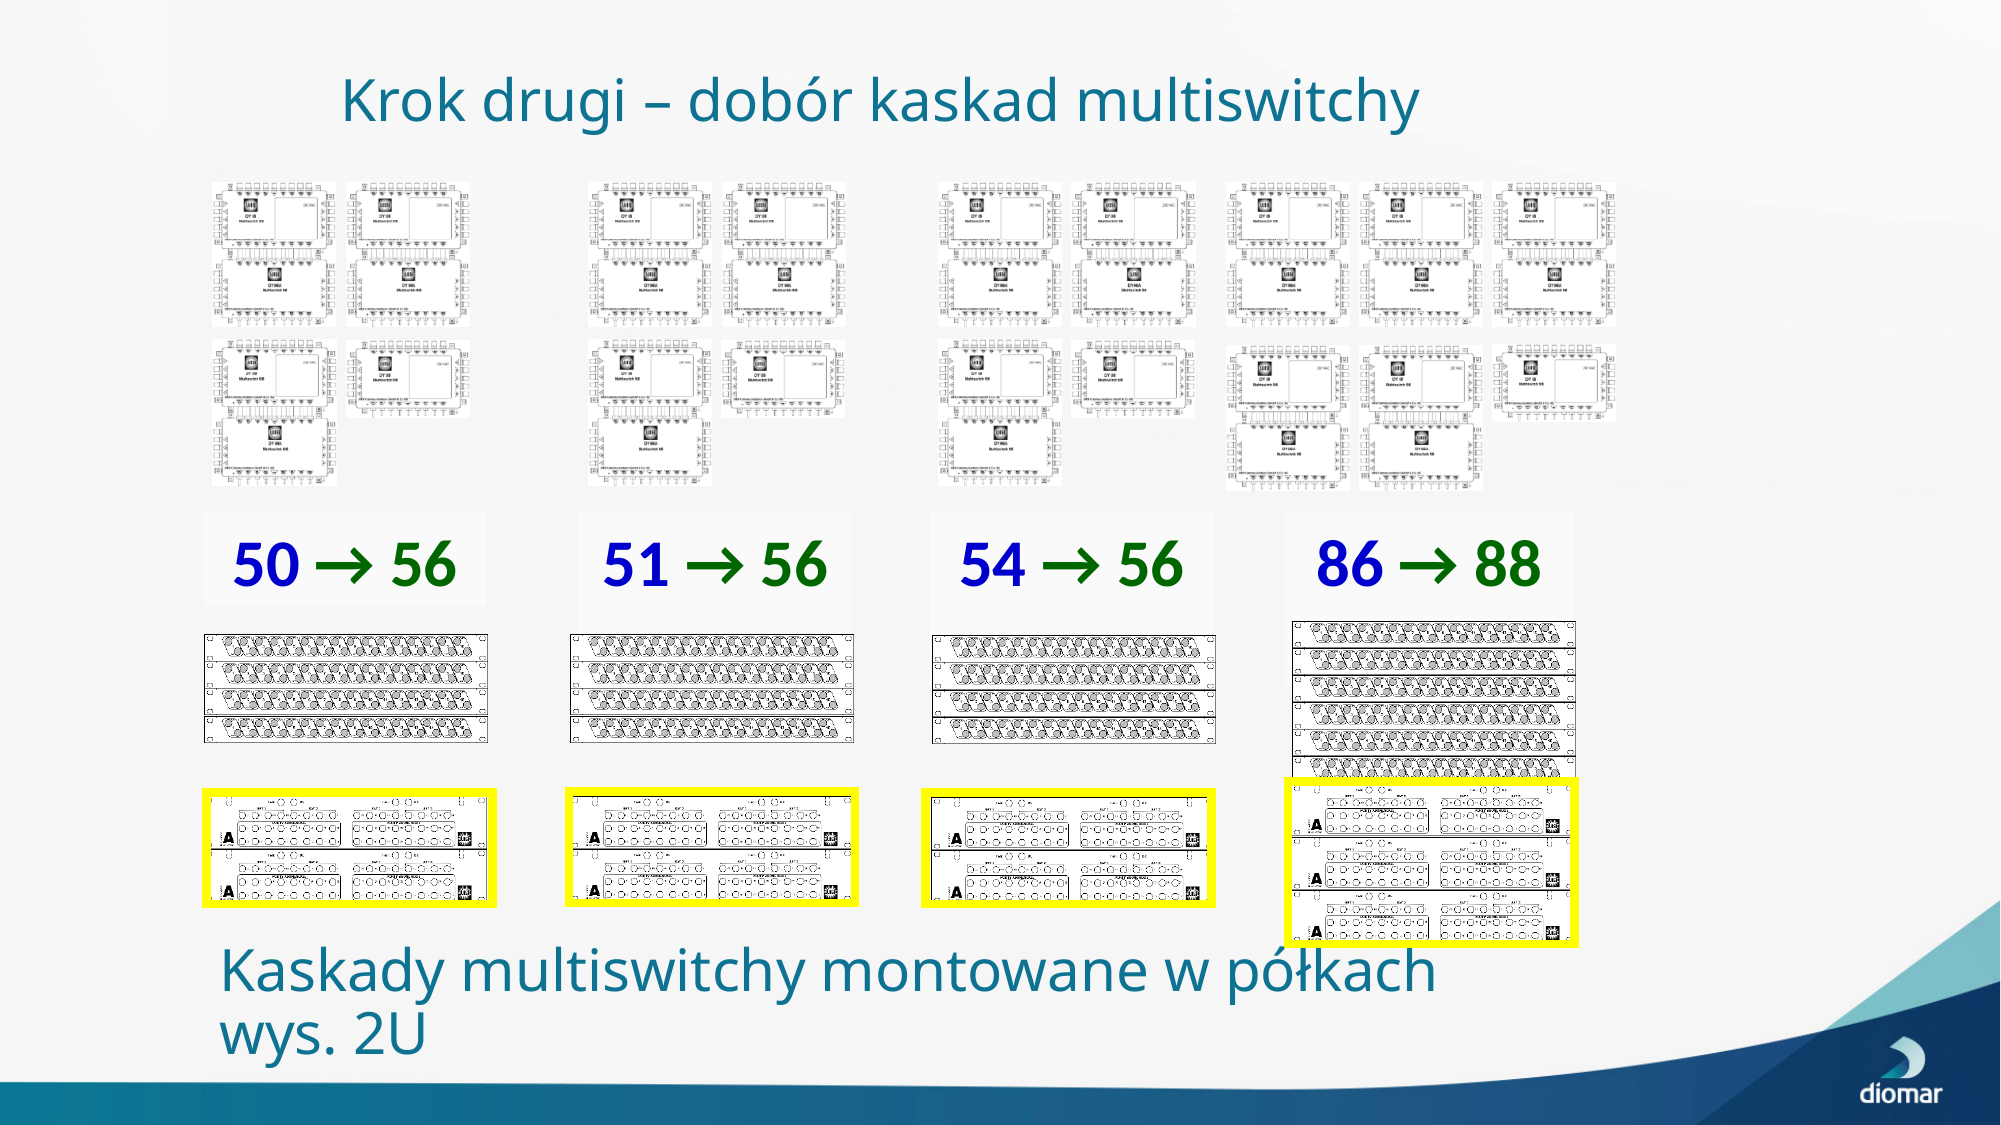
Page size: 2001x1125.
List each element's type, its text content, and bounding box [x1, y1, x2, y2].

text_box 86 → 88 [1283, 511, 1575, 687]
text_box 51 → 56 [579, 511, 852, 634]
text_box [1287, 780, 1575, 945]
text_box 54 → 56 [928, 511, 1215, 687]
text_box Kaskady multiswitchy montowane w półkach wys. 2U [204, 958, 1533, 1051]
text_box [924, 791, 1213, 905]
text_box [205, 791, 494, 905]
picture [0, 0, 2001, 1125]
text_box [568, 790, 856, 904]
title Krok drugi – dobór kaskad multiswitchy [325, 46, 1655, 160]
text_box 50 → 56 [203, 511, 487, 607]
